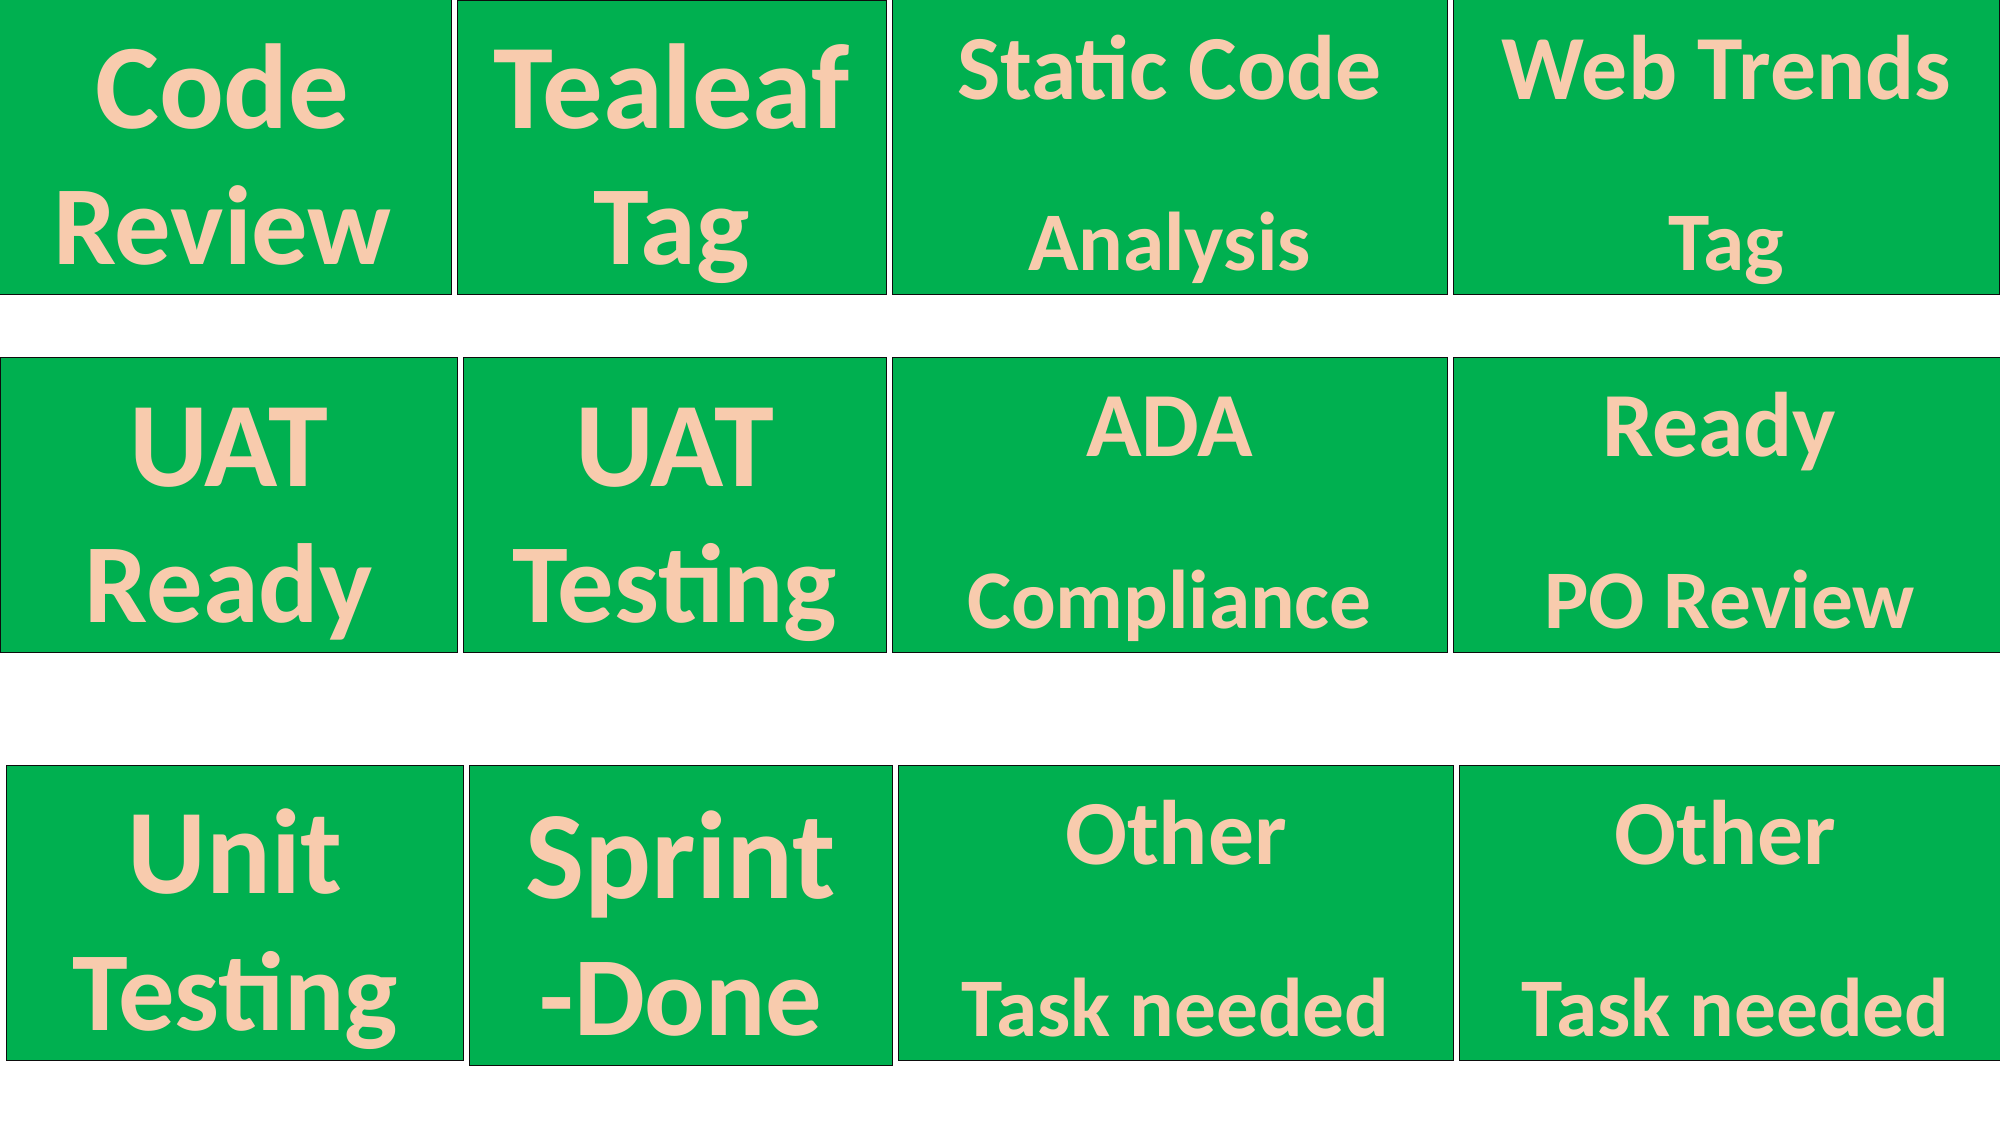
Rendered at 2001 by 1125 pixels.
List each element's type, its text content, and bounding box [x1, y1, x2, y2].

text_box Static Code Analysis [892, 0, 1448, 295]
text_box Ready PO Review [1453, 357, 2000, 653]
text_box Sprint -Done [469, 765, 893, 1066]
text_box Other Task needed [1459, 765, 2000, 1061]
text_box UAT Testing [463, 357, 887, 653]
text_box UAT Ready [0, 357, 458, 653]
text_box Web Trends Tag [1453, 0, 2000, 295]
text_box Unit Testing [6, 765, 464, 1061]
text_box Tealeaf Tag [457, 0, 887, 295]
text_box Code Review [0, 0, 452, 295]
text_box Other Task needed [898, 765, 1454, 1061]
text_box ADA Compliance [892, 357, 1448, 653]
